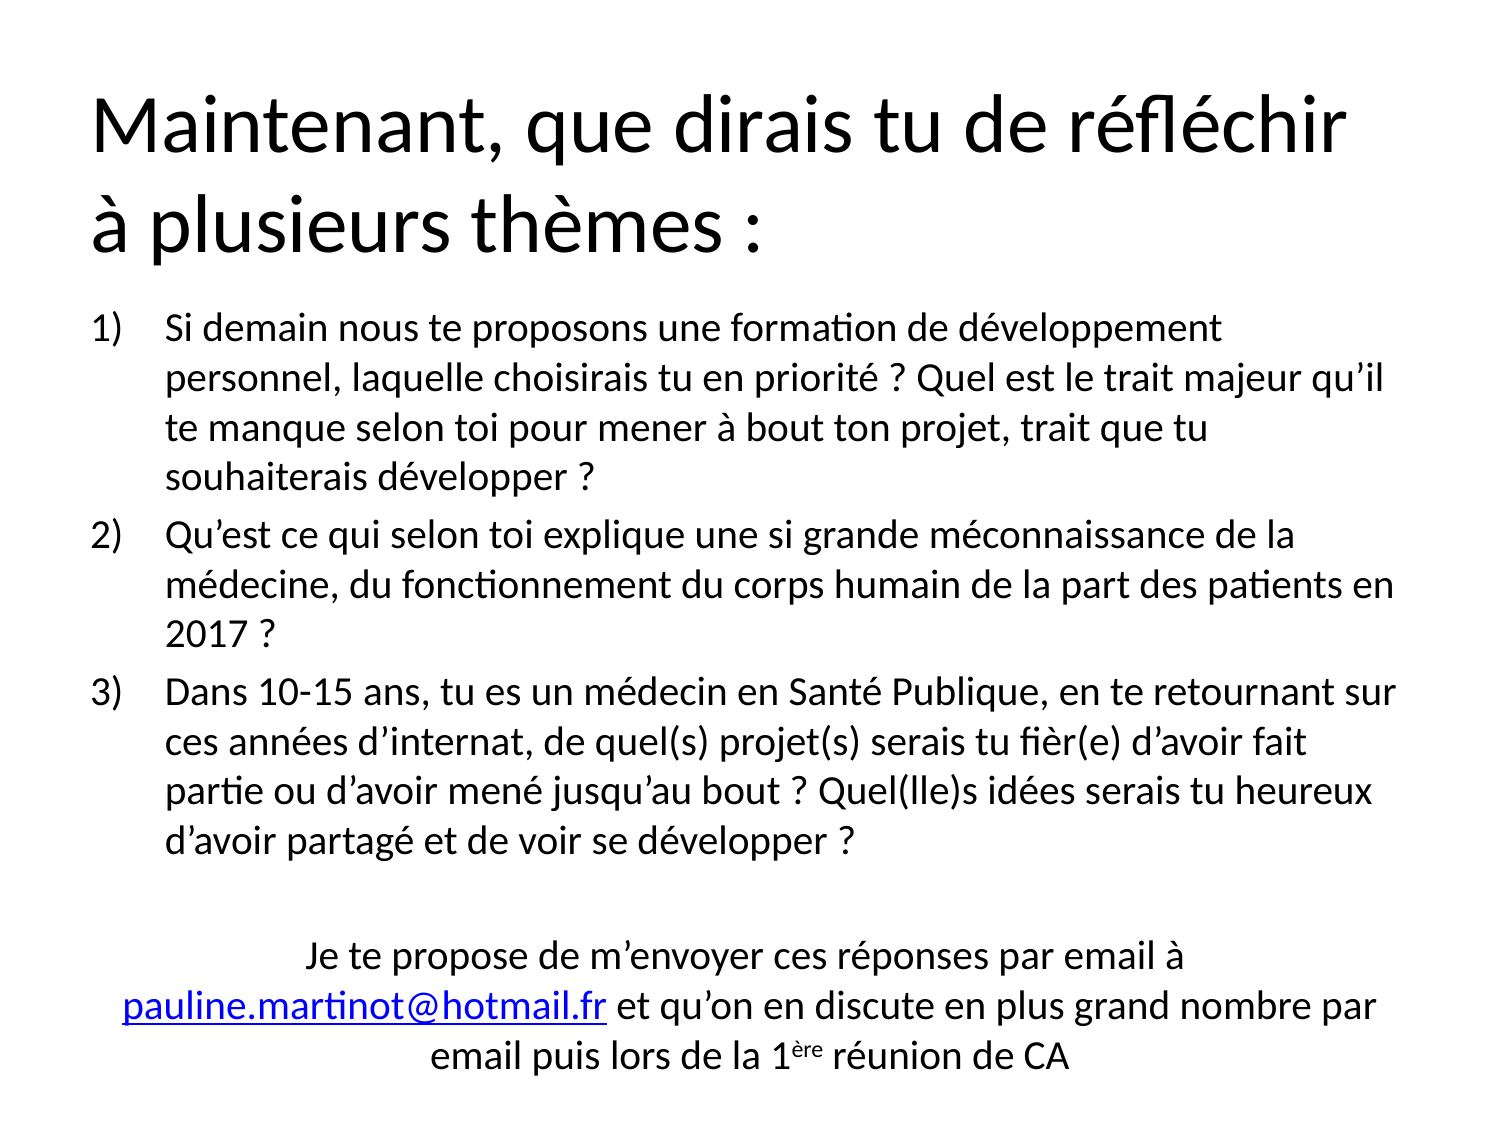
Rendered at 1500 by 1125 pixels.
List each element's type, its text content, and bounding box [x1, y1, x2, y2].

title Maintenant, que dirais tu de réfléchir à plusieurs thèmes : [75, 45, 1400, 293]
list Si demain nous te proposons une formation de développement personnel, laquelle choisirais tu en priorité ? Quel est le trait majeur qu’il te manque selon toi pour mener à bout ton projet, trait que tu souhaiterais développer ? Qu’est ce qui selon toi explique une si grande méconnaissance de la médecine, du fonctionnement du corps humain de la part des patients en 2017 ? Dans 10-15 ans, tu es un médecin en Santé Publique, en te retournant sur ces années d’internat, de quel(s) projet(s) serais tu fièr(e) d’avoir fait partie ou d’avoir mené jusqu’au bout ? Quel(lle)s idées serais tu heureux d’avoir partagé et de voir se développer ? Je te propose de m’envoyer ces réponses par email à pauline.martinot@hotmail.fr et qu’on en discute en plus grand nombre par email puis lors de la 1ère réunion de CA [75, 292, 1425, 1096]
